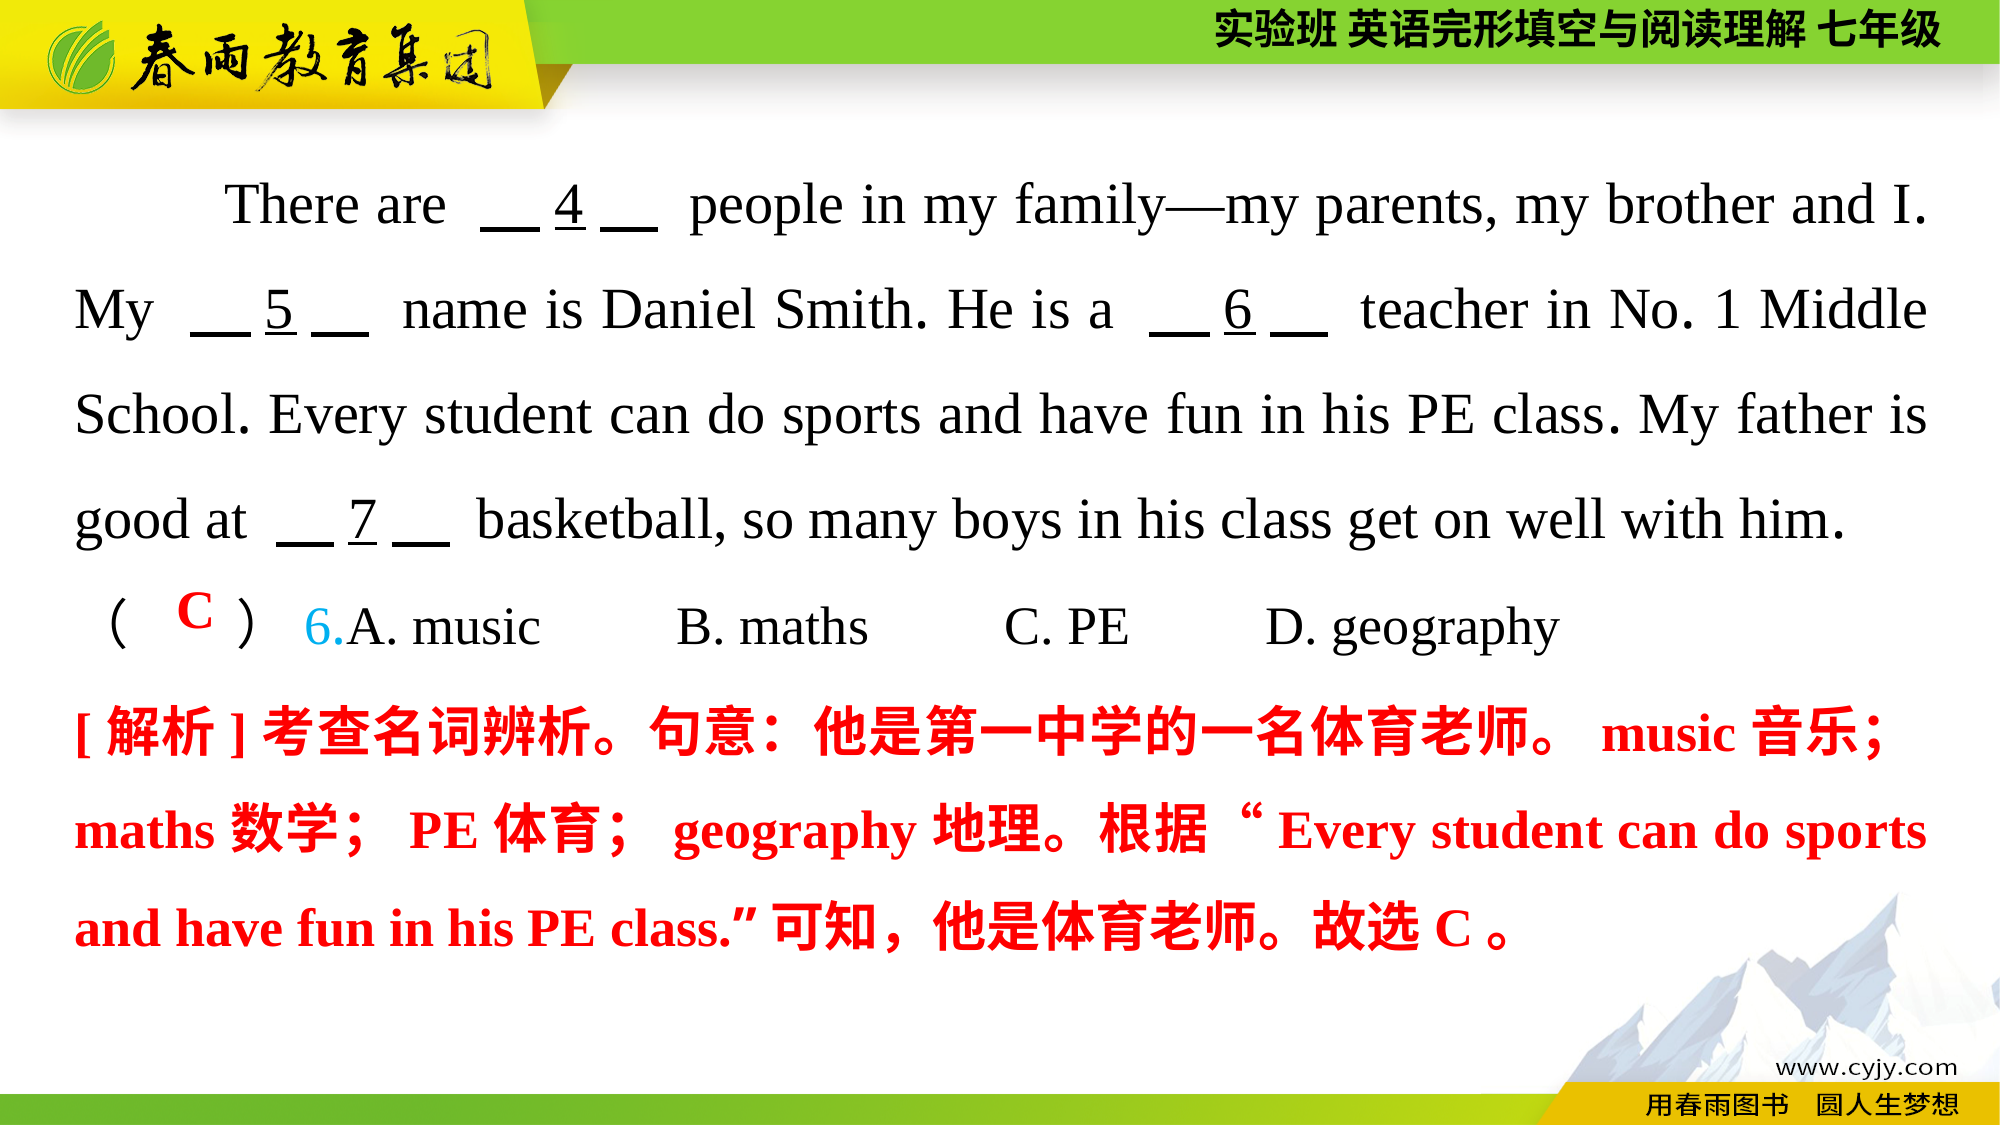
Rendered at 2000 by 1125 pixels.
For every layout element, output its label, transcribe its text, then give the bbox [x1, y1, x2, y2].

text_box C [161, 567, 231, 648]
picture [0, 0, 2000, 1125]
list There are 4 people in my family—my parents, my brother and I. My 5 name is Daniel Smith. He is a 6 teacher in No. 1 Middle School. Every student can do sports and have fun in his PE class. My father is good at 7 basketball, so many boys in his class get on well with him. [59, 122, 1944, 549]
text_box [解析]考查名词辨析。句意：他是第一中学的一名体育老师。music音乐；maths数学；PE体育；geography地理。根据“Every student can do sports and have fun in his PE class.”可知，他是体育老师。故选C。 [59, 657, 1944, 965]
text_box （ ）6.A. music B. maths C. PE D. geography [59, 550, 1944, 657]
